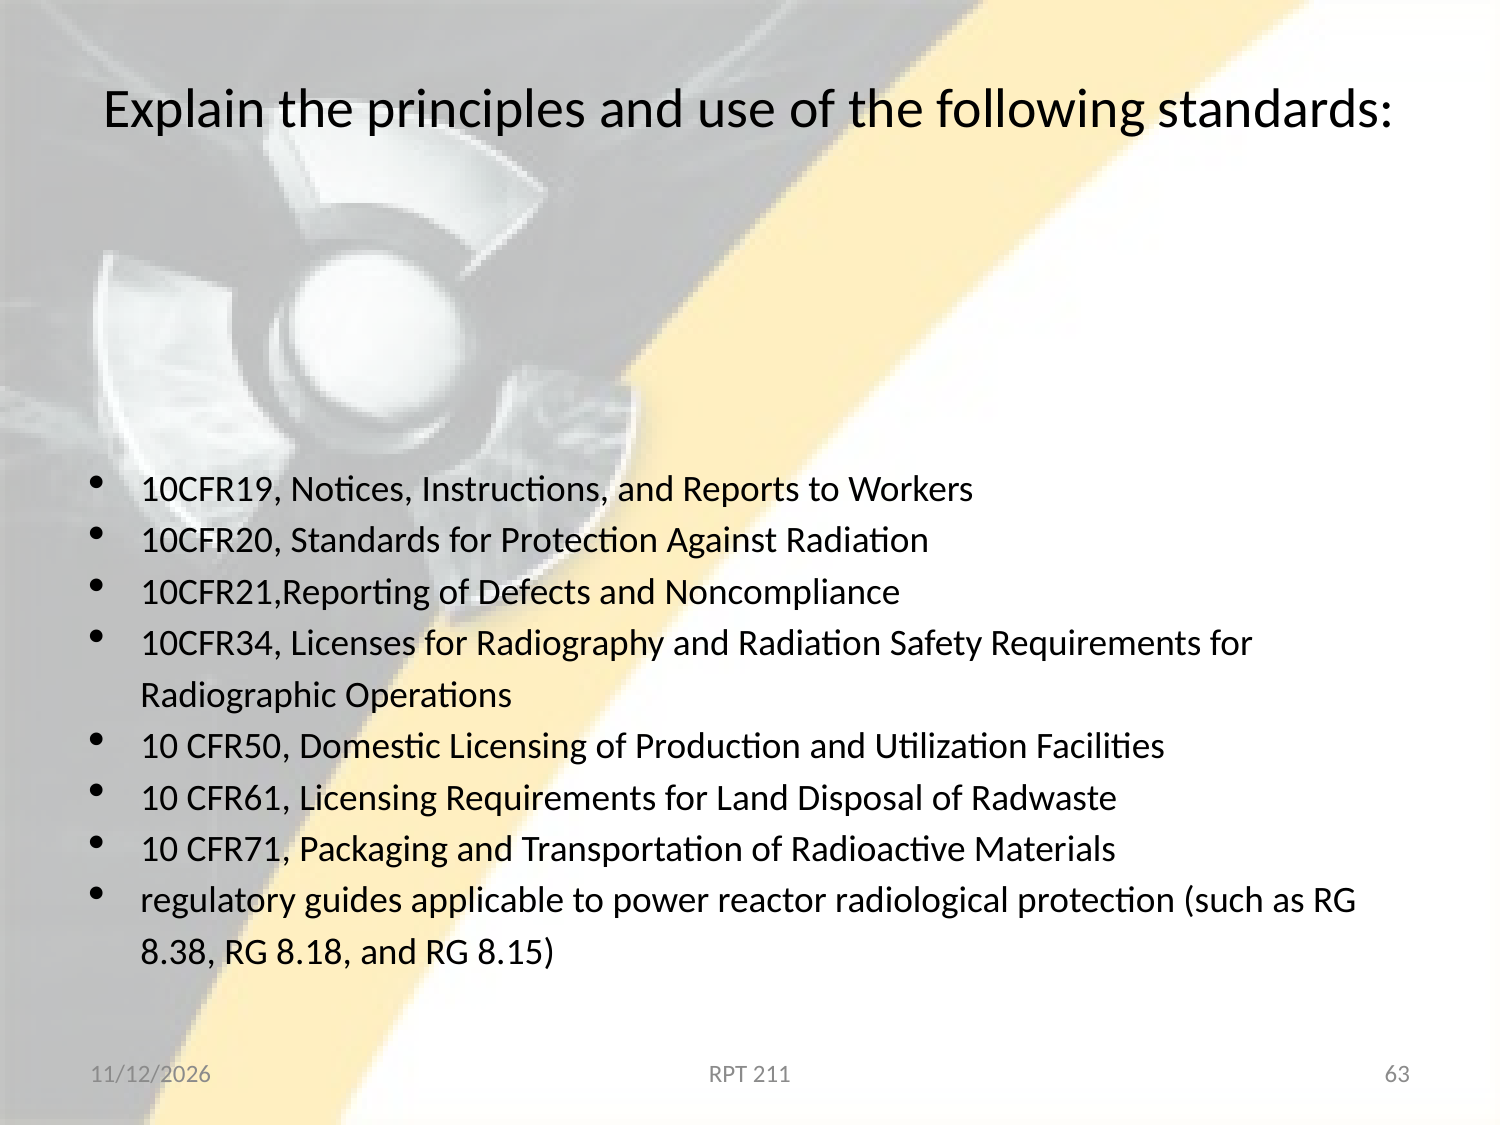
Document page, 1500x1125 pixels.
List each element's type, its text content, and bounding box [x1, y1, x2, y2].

footer RPT 211 [512, 1042, 988, 1103]
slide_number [75, 1042, 425, 1103]
list 10CFR19, Notices, Instructions, and Reports to Workers 10CFR20, Standards for Protection Against Radiation 10CFR21,Reporting of Defects and Noncompliance 10CFR34, Licenses for Radiography and Radiation Safety Requirements for Radiographic Operations 10 CFR50, Domestic Licensing of Production and Utilization Facilities 10 CFR61, Licensing Requirements for Land Disposal of Radwaste 10 CFR71, Packaging and Transportation of Radioactive Materials regulatory guides applicable to power reactor radiological protection (such as RG 8.38, RG 8.18, and RG 8.15) [75, 450, 1425, 986]
title Explain the principles and use of the following standards: [75, 45, 1425, 233]
slide_number 63 [1074, 1042, 1425, 1103]
